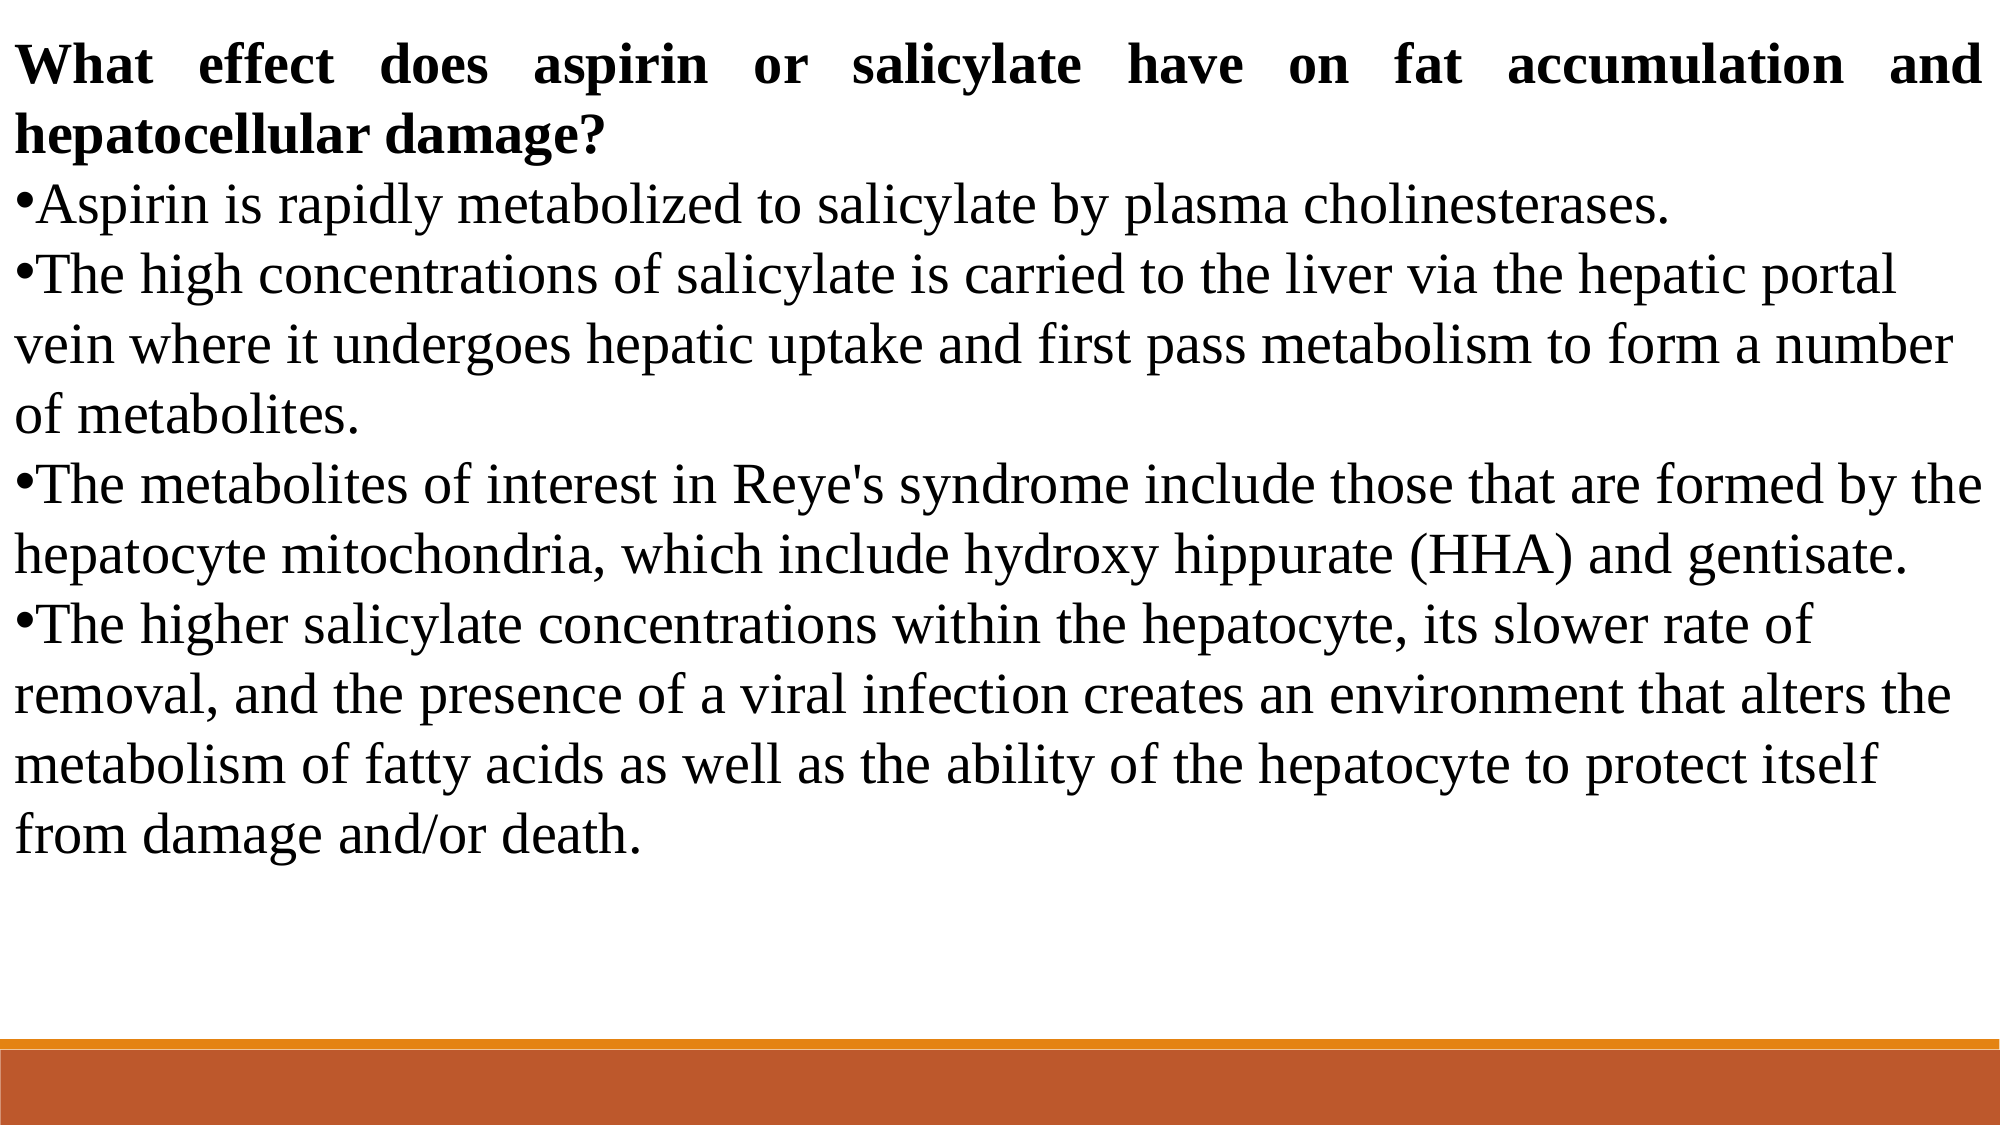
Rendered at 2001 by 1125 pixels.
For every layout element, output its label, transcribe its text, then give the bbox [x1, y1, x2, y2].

text_box What effect does aspirin or salicylate have on fat accumulation and hepatocellular damage? Aspirin is rapidly metabolized to salicylate by plasma cholinesterases. The high concentrations of salicylate is carried to the liver via the hepatic portal vein where it undergoes hepatic uptake and first pass metabolism to form a number of metabolites. The metabolites of interest in Reye's syndrome include those that are formed by the hepatocyte mitochondria, which include hydroxy hippurate (HHA) and gentisate. The higher salicylate concentrations within the hepatocyte, its slower rate of removal, and the presence of a viral infection creates an environment that alters the metabolism of fatty acids as well as the ability of the hepatocyte to protect itself from damage and/or death. [0, 17, 2000, 942]
